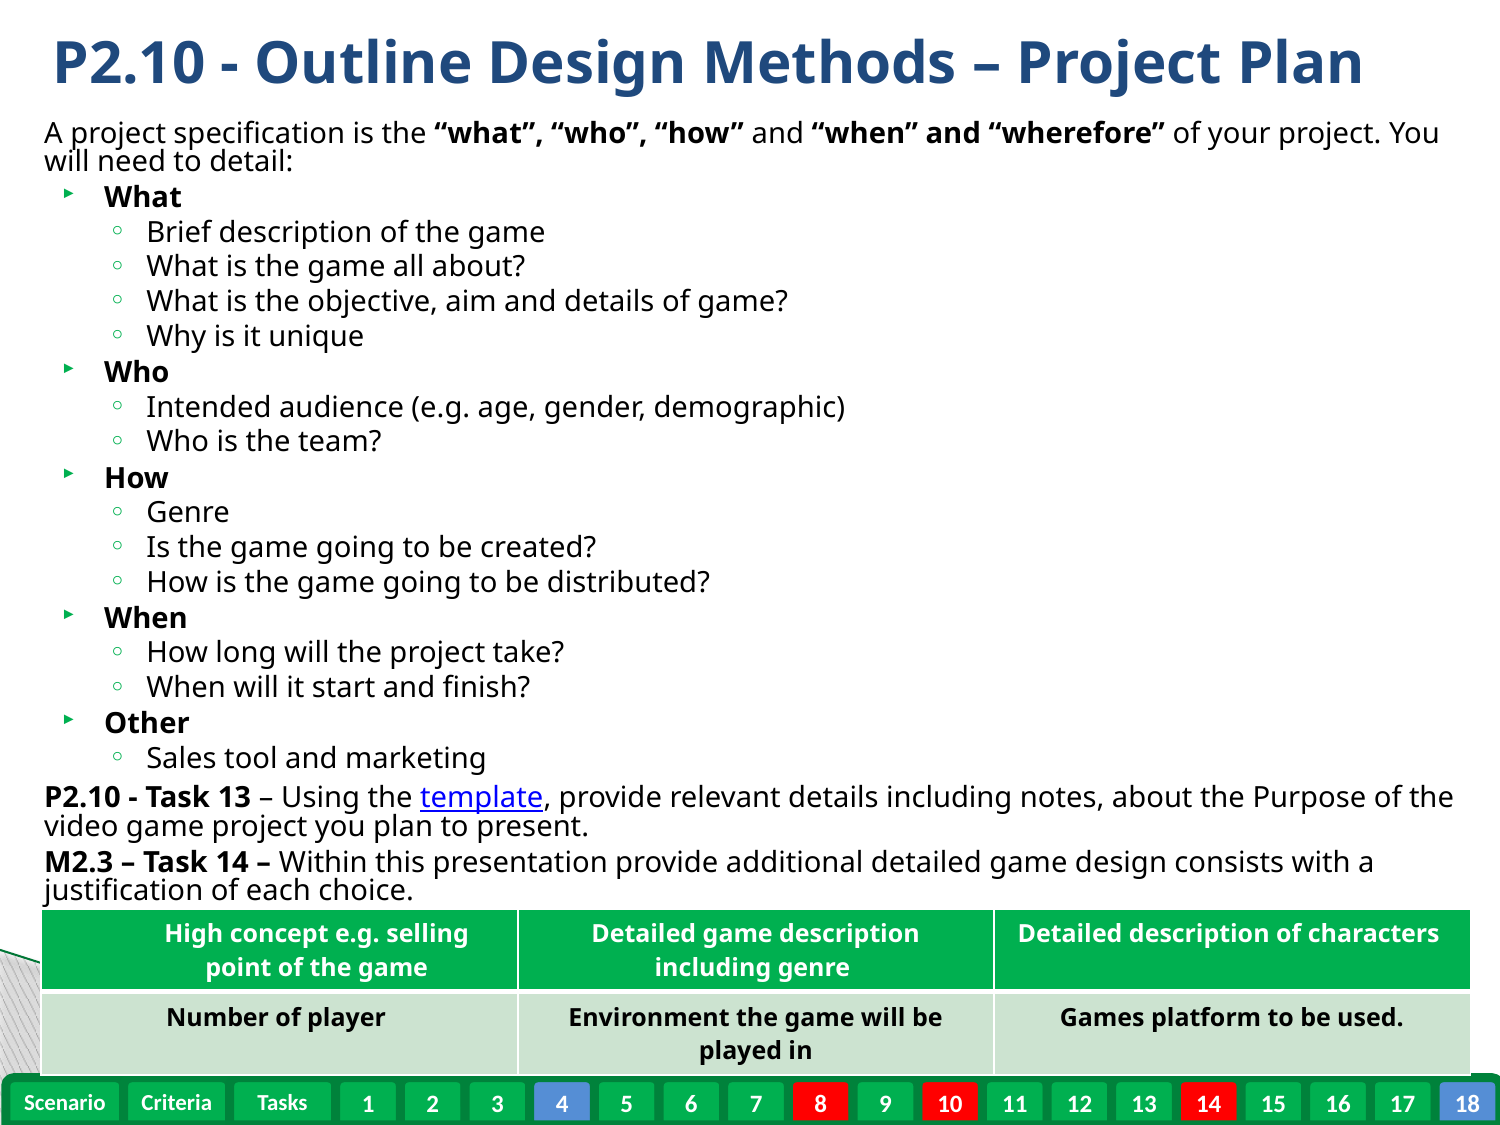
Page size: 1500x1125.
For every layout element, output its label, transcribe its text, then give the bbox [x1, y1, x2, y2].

table_cell Environment the game will be played in [519, 994, 993, 1074]
table_cell Games platform to be used. [995, 994, 1470, 1074]
table_header High concept e.g. selling point of the game [42, 910, 517, 989]
table_header Detailed description of characters [995, 910, 1470, 989]
title P2.10 - Outline Design Methods – Project Plan [37, 19, 1471, 102]
table_cell Number of player [42, 994, 517, 1074]
table_header Detailed game description including genre [519, 910, 993, 989]
list A project specification is the “what”, “who”, “how” and “when” and “wherefore” of your project. You will need to detail: What Brief description of the game What is the game all about? What is the objective, aim and details of game? Why is it unique Who Intended audience (e.g. age, gender, demographic) Who is the team? How Genre Is the game going to be created? How is the game going to be distributed? When How long will the project take? When will it start and finish? Other Sales tool and marketing P2.10 - Task 13 – Using the template, provide relevant details including notes, about the Purpose of the video game project you plan to present. M2.3 – Task 14 – Within this presentation provide additional detailed game design consists with a justification of each choice. [29, 113, 1471, 905]
